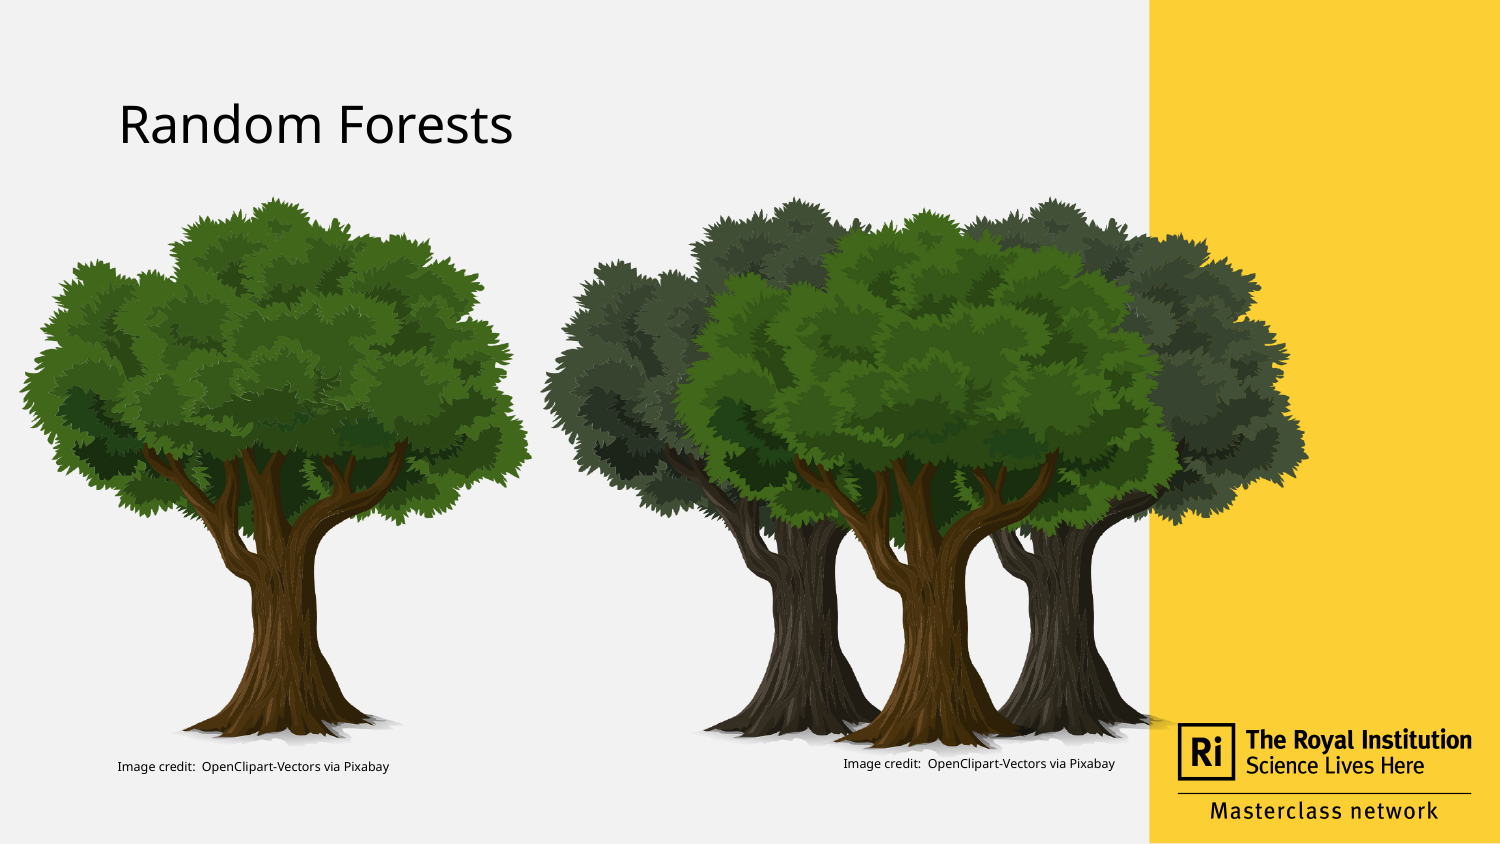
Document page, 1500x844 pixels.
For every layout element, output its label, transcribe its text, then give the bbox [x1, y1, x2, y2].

text_box Image credit: OpenClipart-Vectors via Pixabay [801, 762, 1127, 776]
picture [540, 196, 1500, 844]
picture [19, 196, 532, 751]
text_box Image credit: OpenClipart-Vectors via Pixabay [75, 753, 401, 780]
title Random Forests [103, 44, 1397, 208]
